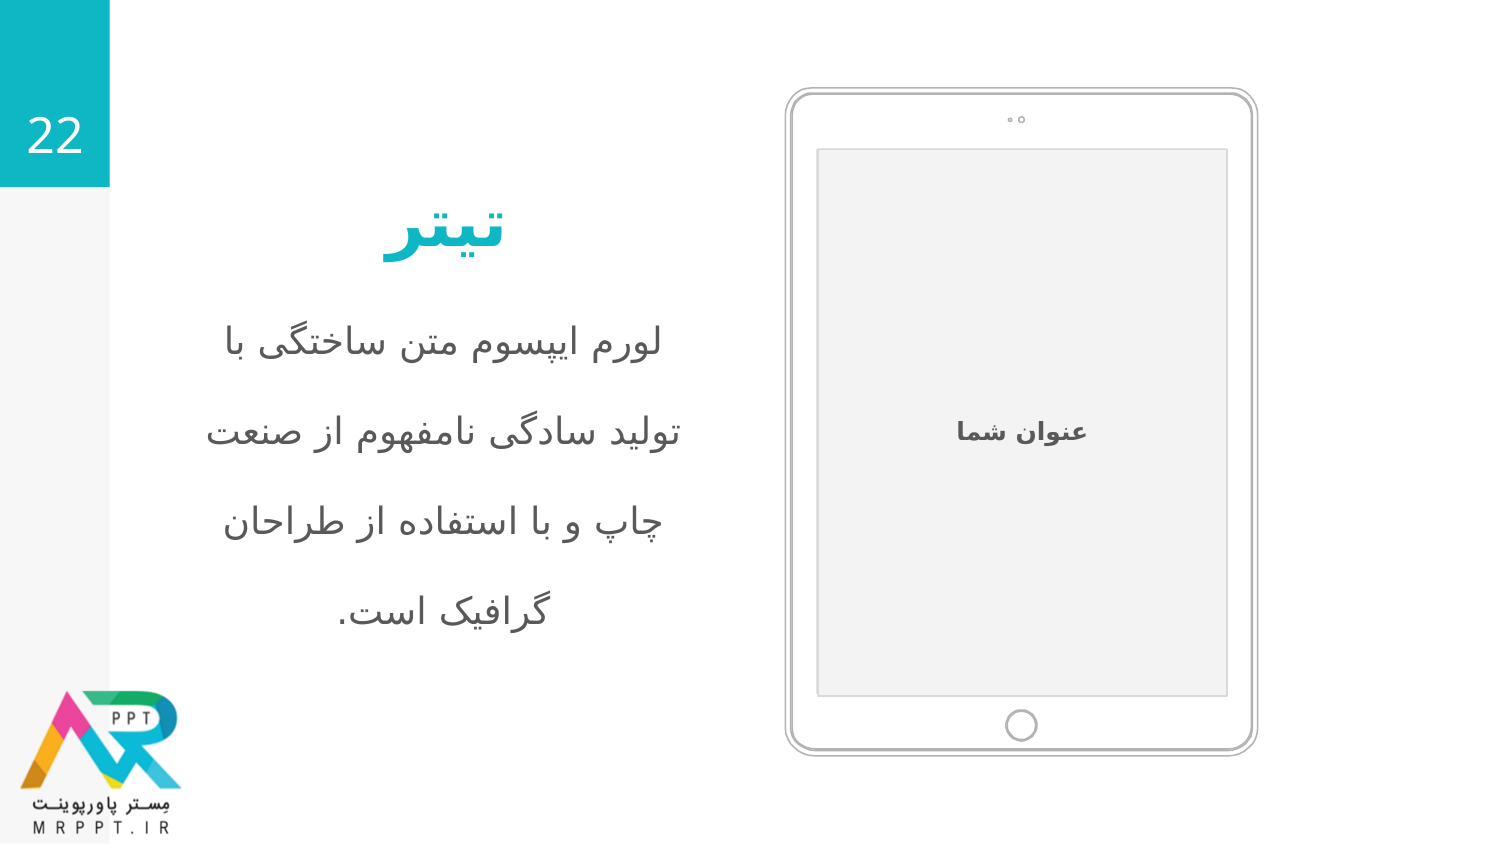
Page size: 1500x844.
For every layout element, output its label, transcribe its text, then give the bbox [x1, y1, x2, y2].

slide_number 22 [0, 0, 110, 187]
text_box عنوان شما [817, 149, 1227, 697]
text_box [785, 87, 1258, 756]
text_box تیتر لورم ایپسوم متن ساختگی با تولید سادگی نامفهوم از صنعت چاپ و با استفاده از طراحان گرافیک است. [189, 164, 704, 519]
picture [0, 682, 201, 844]
